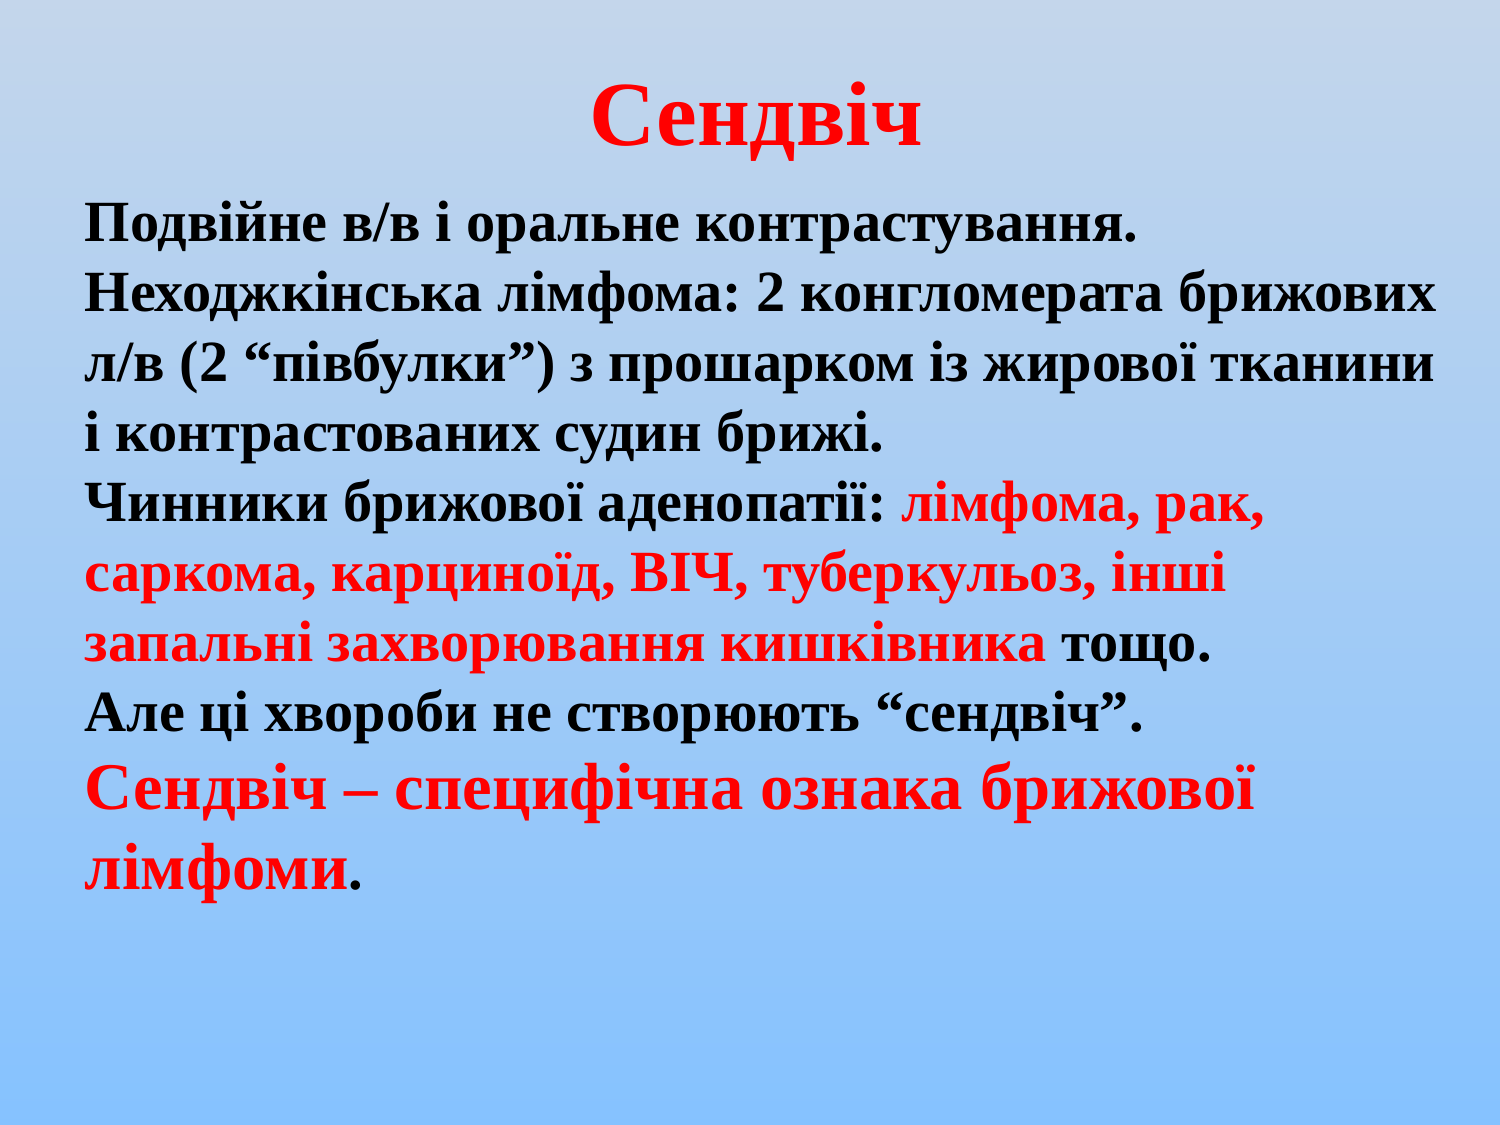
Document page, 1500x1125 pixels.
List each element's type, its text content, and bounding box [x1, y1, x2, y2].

title Сендвіч [93, 105, 1420, 175]
text_box Подвійне в/в і оральне контрастування. Неходжкінська лімфома: 2 конгломерата брижових л/в (2 “півбулки”) з прошарком із жирової тканини і контрастованих судин брижі. Чинники брижової аденопатії: лімфома, рак, саркома, карциноїд, ВІЧ, туберкульоз, інші запальні захворювання кишківника тощо. Але ці хвороби не створюють “сендвіч”. Сендвіч – специфічна ознака брижової лімфоми. [70, 175, 1465, 911]
